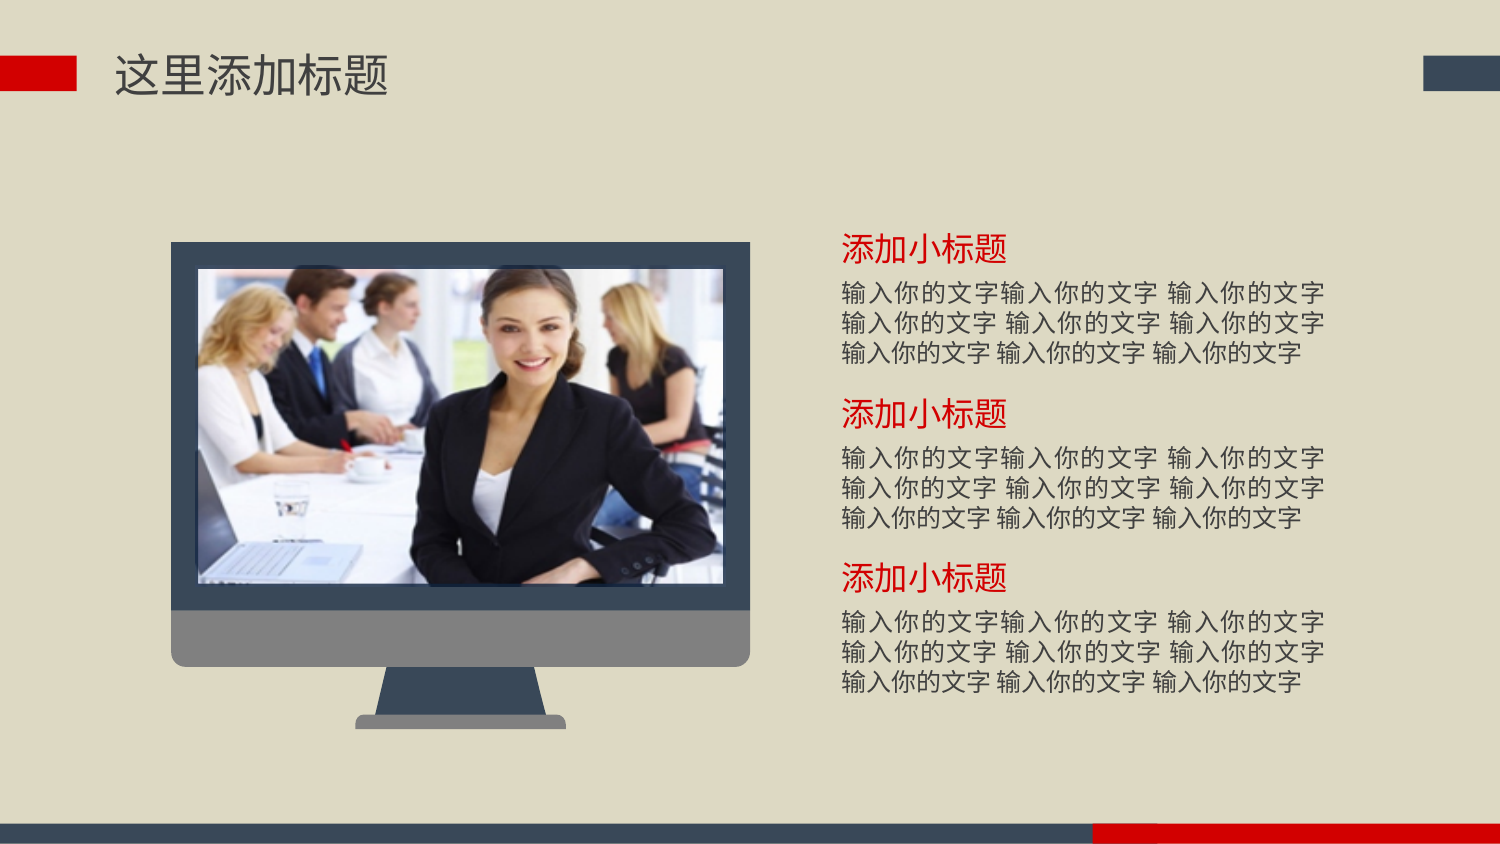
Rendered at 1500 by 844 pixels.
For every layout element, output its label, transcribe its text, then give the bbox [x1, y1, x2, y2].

text_box [1421, 54, 1500, 93]
text_box 这里添加标题 [100, 39, 467, 109]
text_box [0, 54, 79, 93]
text_box 添加小标题 [826, 220, 1048, 276]
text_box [170, 241, 751, 730]
text_box 输入你的文字输入你的文字 输入你的文字 输入你的文字 输入你的文字 输入你的文字 输入你的文字 输入你的文字 输入你的文字 [826, 270, 1341, 375]
text_box 添加小标题 [826, 549, 1048, 605]
text_box 输入你的文字输入你的文字 输入你的文字 输入你的文字 输入你的文字 输入你的文字 输入你的文字 输入你的文字 输入你的文字 [826, 435, 1341, 540]
text_box 添加小标题 [826, 386, 1048, 441]
text_box [1090, 821, 1500, 844]
text_box 输入你的文字输入你的文字 输入你的文字 输入你的文字 输入你的文字 输入你的文字 输入你的文字 输入你的文字 输入你的文字 [826, 598, 1341, 704]
text_box [0, 821, 1090, 844]
